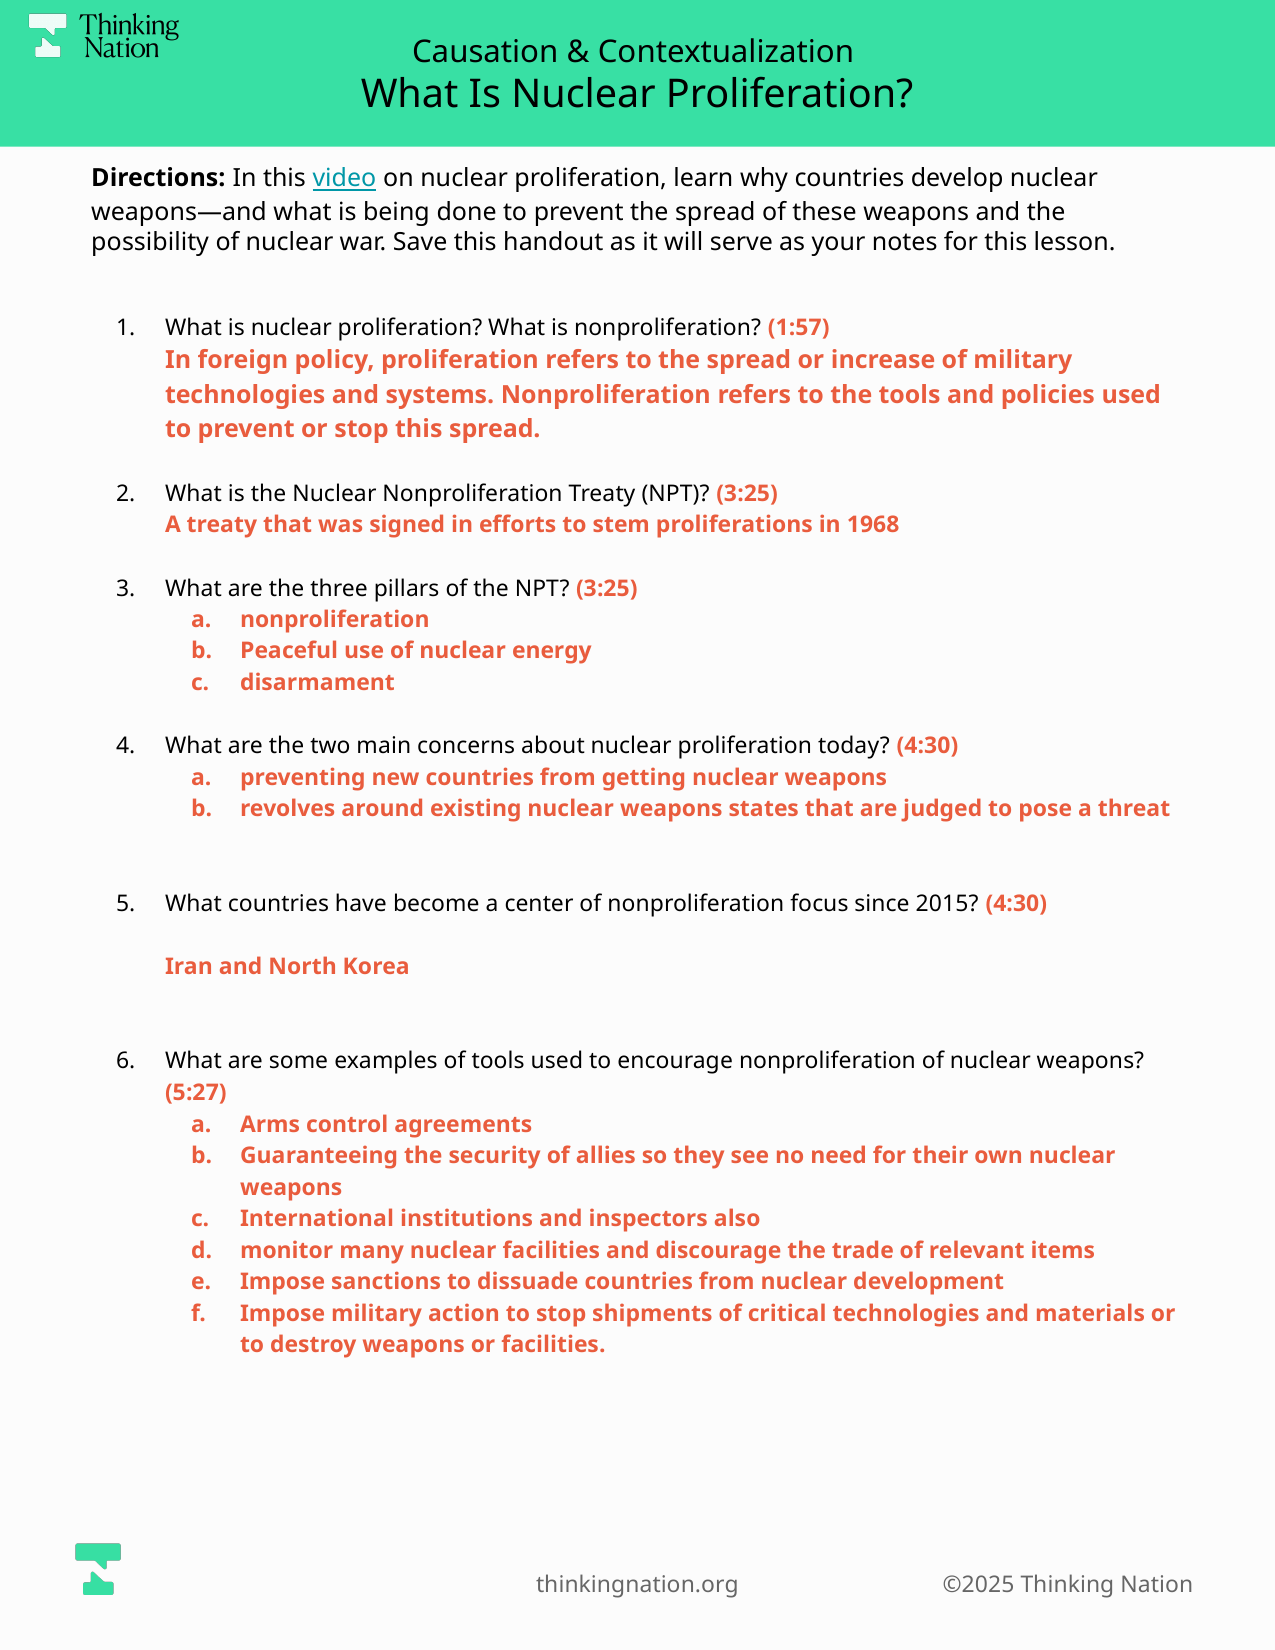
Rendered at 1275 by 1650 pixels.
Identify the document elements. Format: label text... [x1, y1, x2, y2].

text_box Directions: In this video on nuclear proliferation, learn why countries develop nuclear weapons—and what is being done to prevent the spread of these weapons and the possibility of nuclear war. Save this handout as it will serve as your notes for this lesson. [76, 146, 1199, 264]
picture [12, 0, 184, 71]
text_box thinkingnation.org [486, 1553, 789, 1605]
text_box What is nuclear proliferation? What is nonproliferation? (1:57) In foreign policy, proliferation refers to the spread or increase of military technologies and systems. Nonproliferation refers to the tools and policies used to prevent or stop this spread. What is the Nuclear Nonproliferation Treaty (NPT)? (3:25) A treaty that was signed in efforts to stem proliferations in 1968 What are the three pillars of the NPT? (3:25) nonproliferation Peaceful use of nuclear energy disarmament What are the two main concerns about nuclear proliferation today? (4:30) preventing new countries from getting nuclear weapons revolves around existing nuclear weapons states that are judged to pose a threat What countries have become a center of nonproliferation focus since 2015? (4:30) Iran and North Korea What are some examples of tools used to encourage nonproliferation of nuclear weapons? (5:27) Arms control agreements Guaranteeing the security of allies so they see no need for their own nuclear weapons International institutions and inspectors also monitor many nuclear facilities and discourage the trade of relevant items Impose sanctions to dissuade countries from nuclear development Impose military action to stop shipments of critical technologies and materials or to destroy weapons or facilities. [74, 293, 1210, 1506]
text_box Causation & Contextualization What Is Nuclear Proliferation? [0, 0, 1275, 147]
text_box ©2025 Thinking Nation [907, 1553, 1210, 1605]
picture [62, 1533, 134, 1605]
